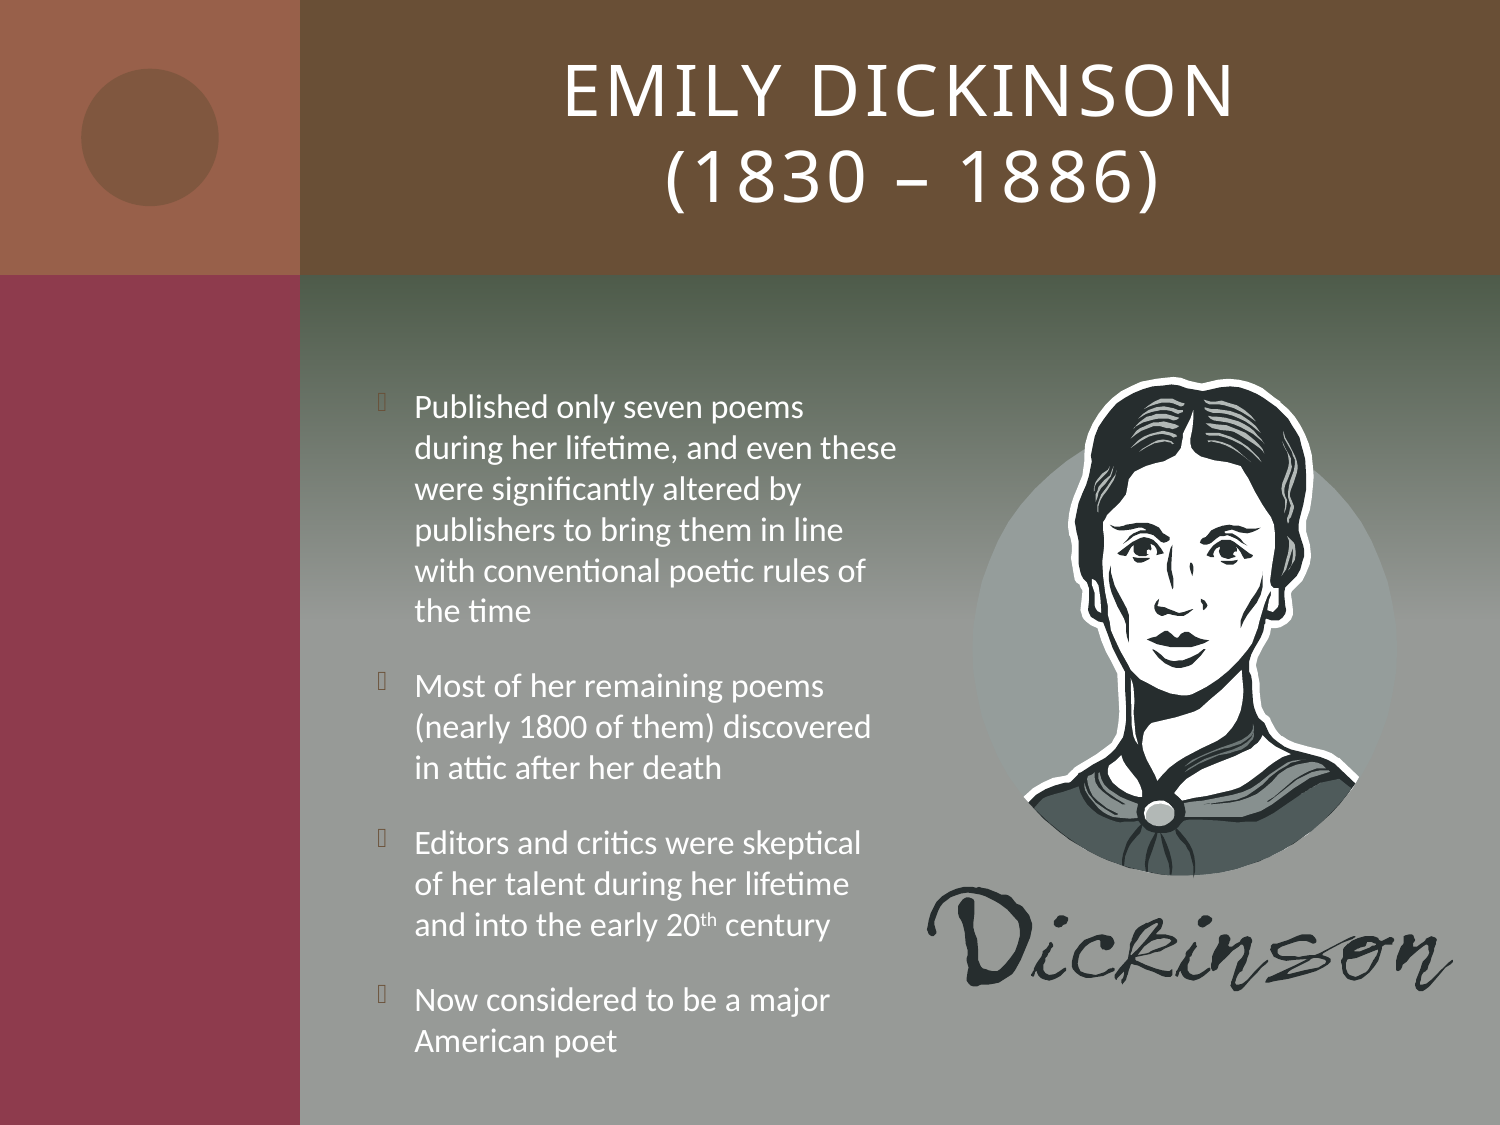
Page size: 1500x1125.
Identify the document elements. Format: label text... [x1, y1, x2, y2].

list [924, 374, 1456, 994]
title Emily Dickinson (1830 – 1886) [399, 37, 1425, 225]
list Published only seven poems during her lifetime, and even these were significantly altered by publishers to bring them in line with conventional poetic rules of the time Most of her remaining poems (nearly 1800 of them) discovered in attic after her death Editors and critics were skeptical of her talent during her lifetime and into the early 20th century Now considered to be a major American poet [362, 377, 913, 1075]
